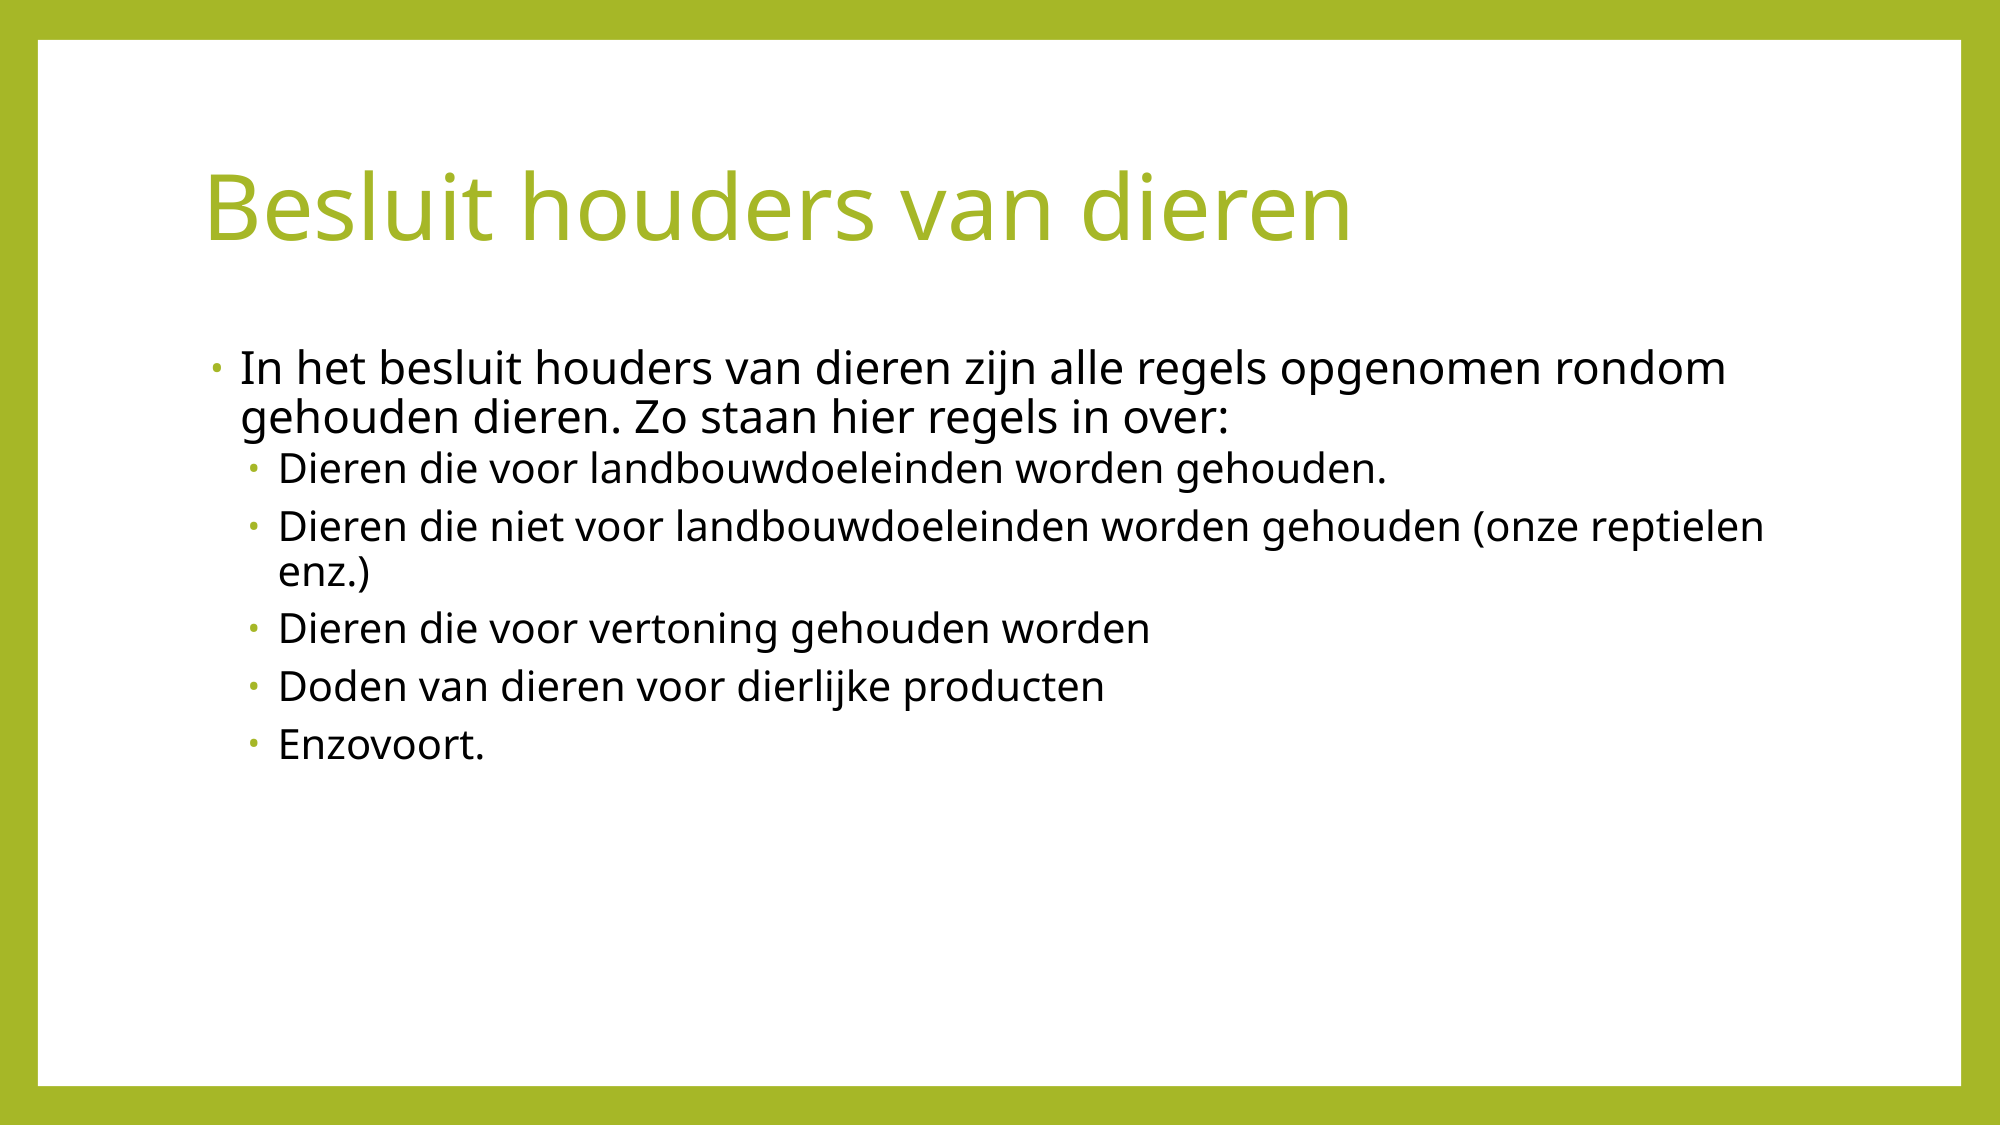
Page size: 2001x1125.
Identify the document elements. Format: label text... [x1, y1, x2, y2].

title Besluit houders van dieren [187, 99, 1808, 323]
list In het besluit houders van dieren zijn alle regels opgenomen rondom gehouden dieren. Zo staan hier regels in over: Dieren die voor landbouwdoeleinden worden gehouden. Dieren die niet voor landbouwdoeleinden worden gehouden (onze reptielen enz.) Dieren die voor vertoning gehouden worden Doden van dieren voor dierlijke producten Enzovoort. [187, 337, 1808, 1000]
